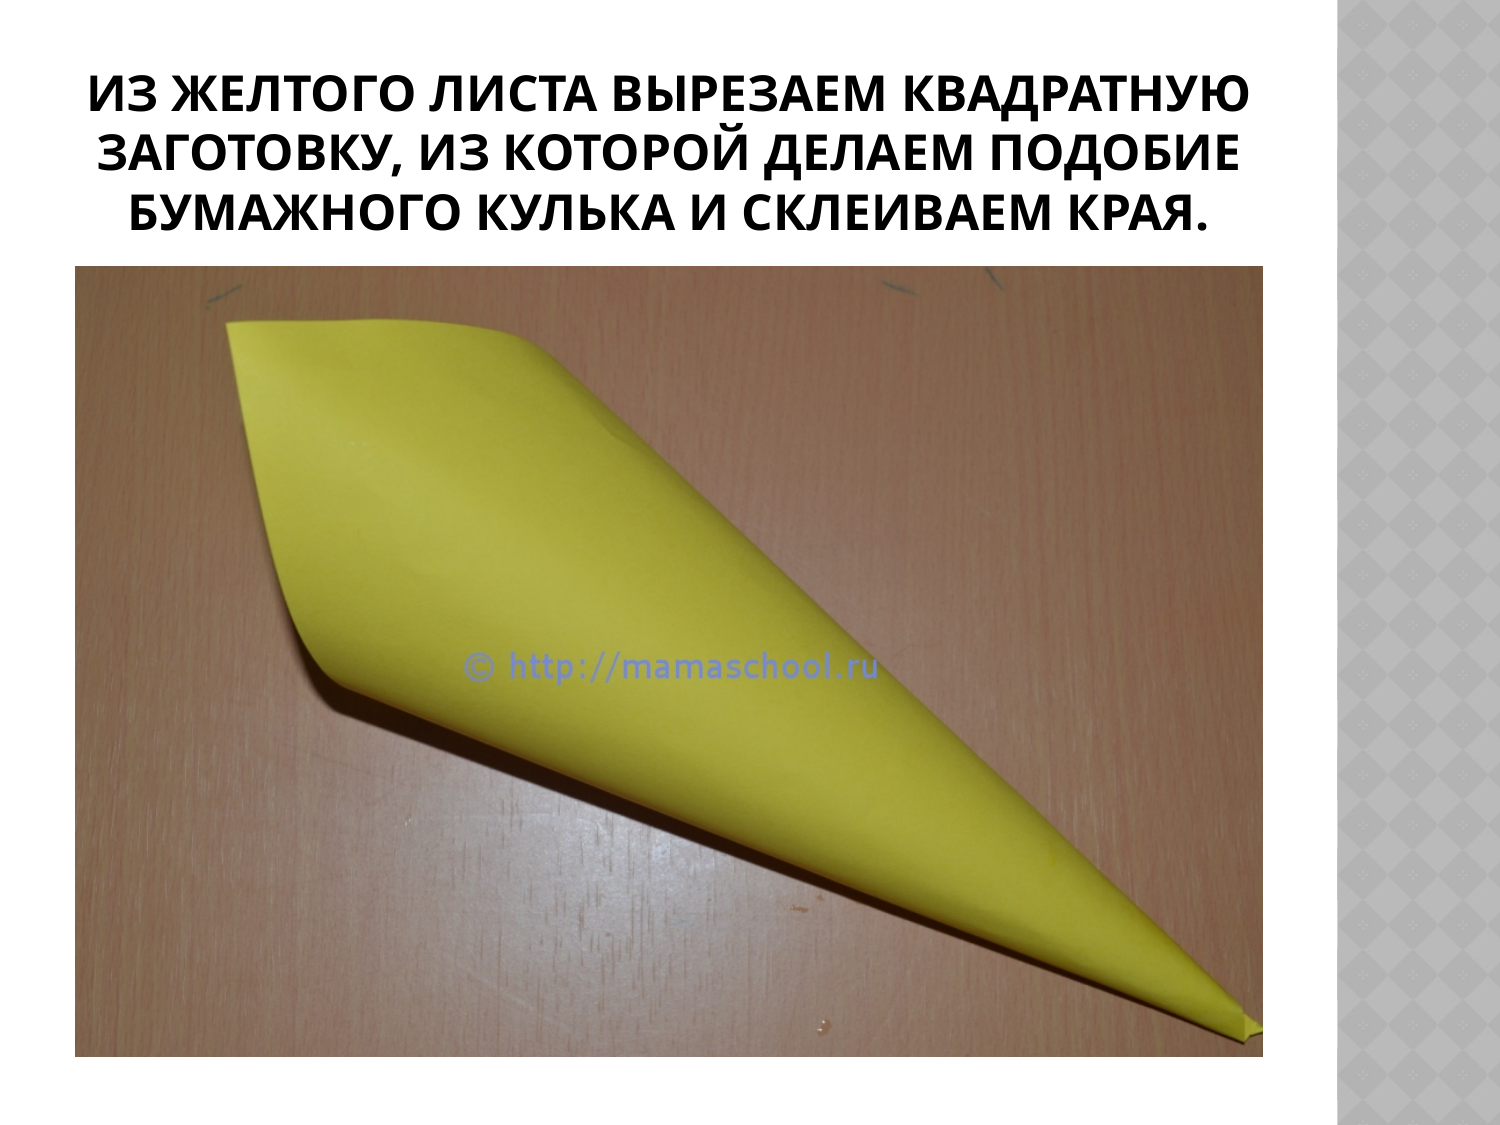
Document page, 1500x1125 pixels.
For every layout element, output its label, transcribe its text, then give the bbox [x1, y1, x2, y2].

title Из желтого листа вырезаем квадратную заготовку, из которой делаем подобие бумажного кулька И склеиваем края. [75, 52, 1263, 240]
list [74, 266, 1263, 1057]
